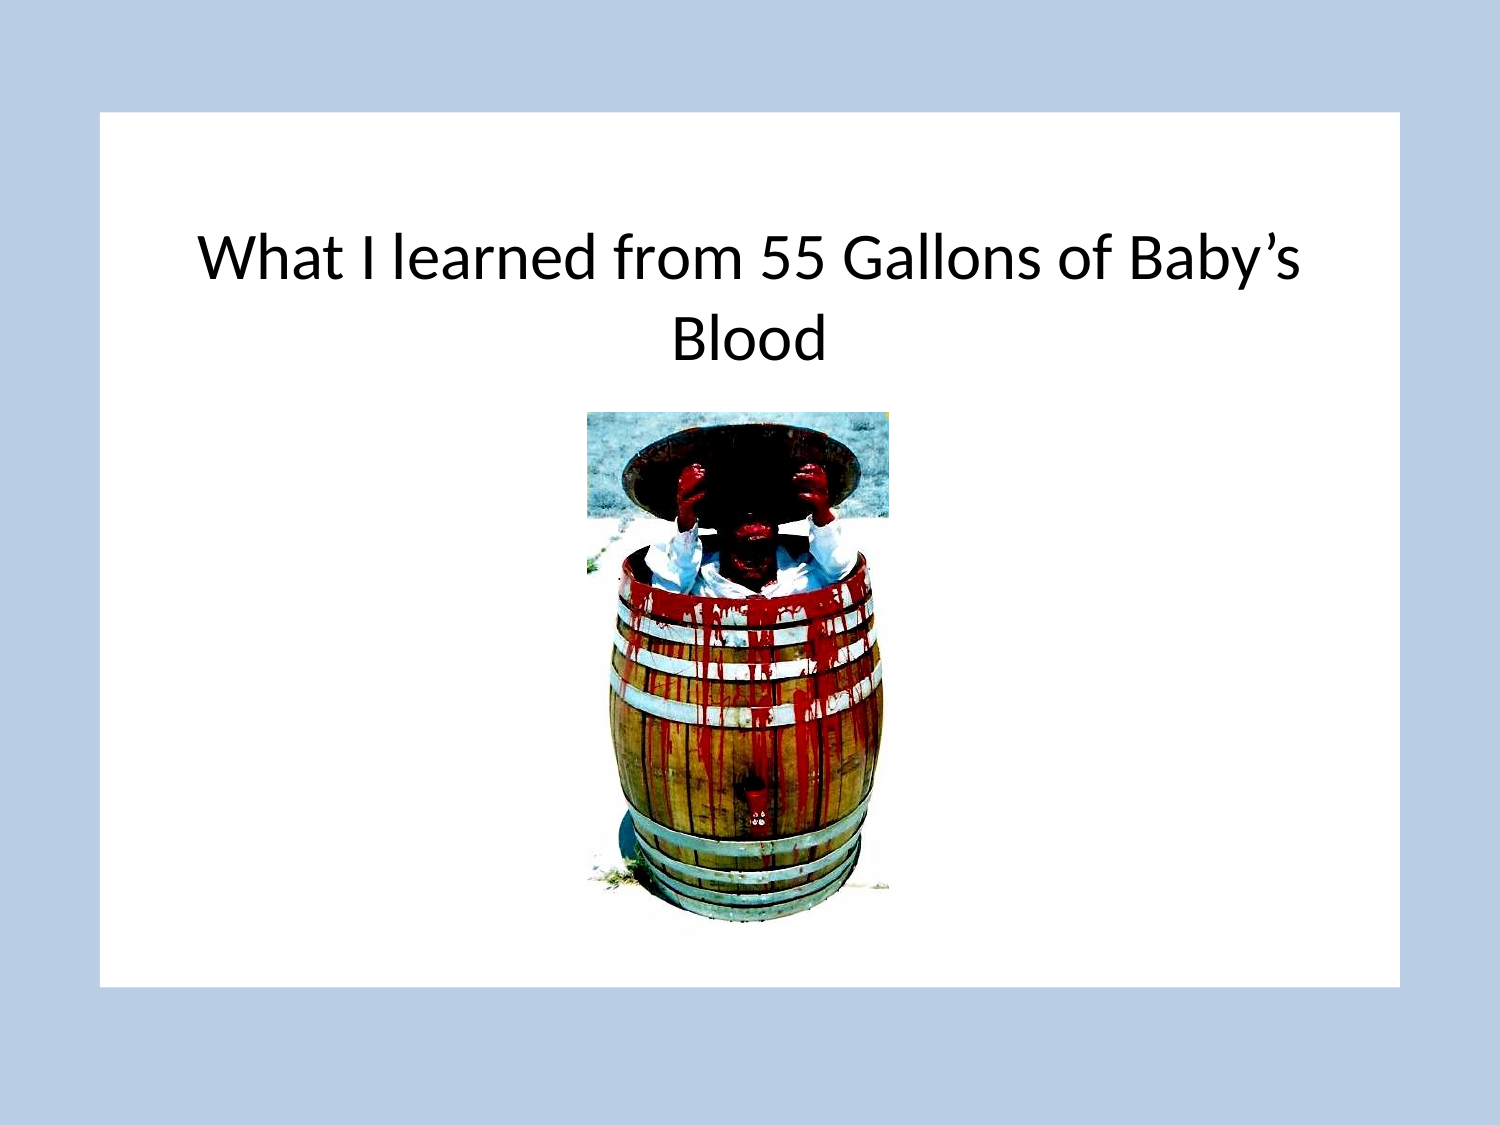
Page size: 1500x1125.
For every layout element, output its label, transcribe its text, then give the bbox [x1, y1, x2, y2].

subtitle What I learned from 55 Gallons of Baby’s Blood [99, 112, 1400, 988]
picture [587, 412, 889, 942]
